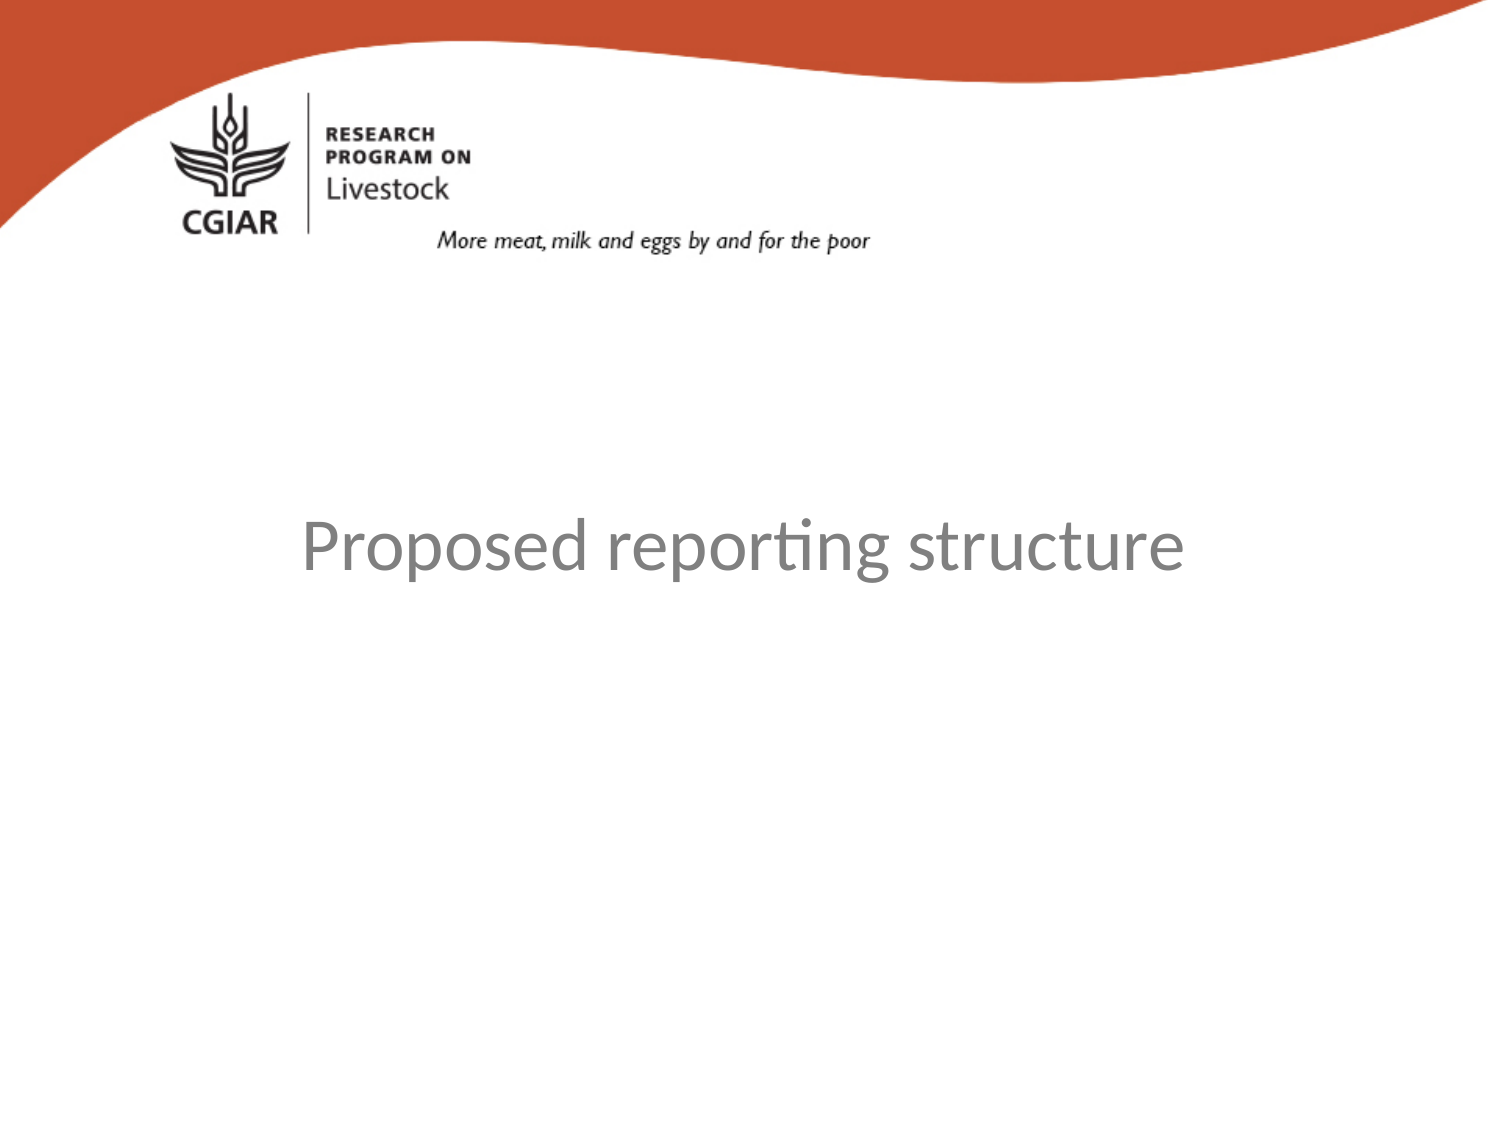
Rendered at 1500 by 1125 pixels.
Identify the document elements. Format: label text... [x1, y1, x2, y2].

list Proposed reporting structure [225, 487, 1263, 888]
picture [0, 0, 1500, 272]
